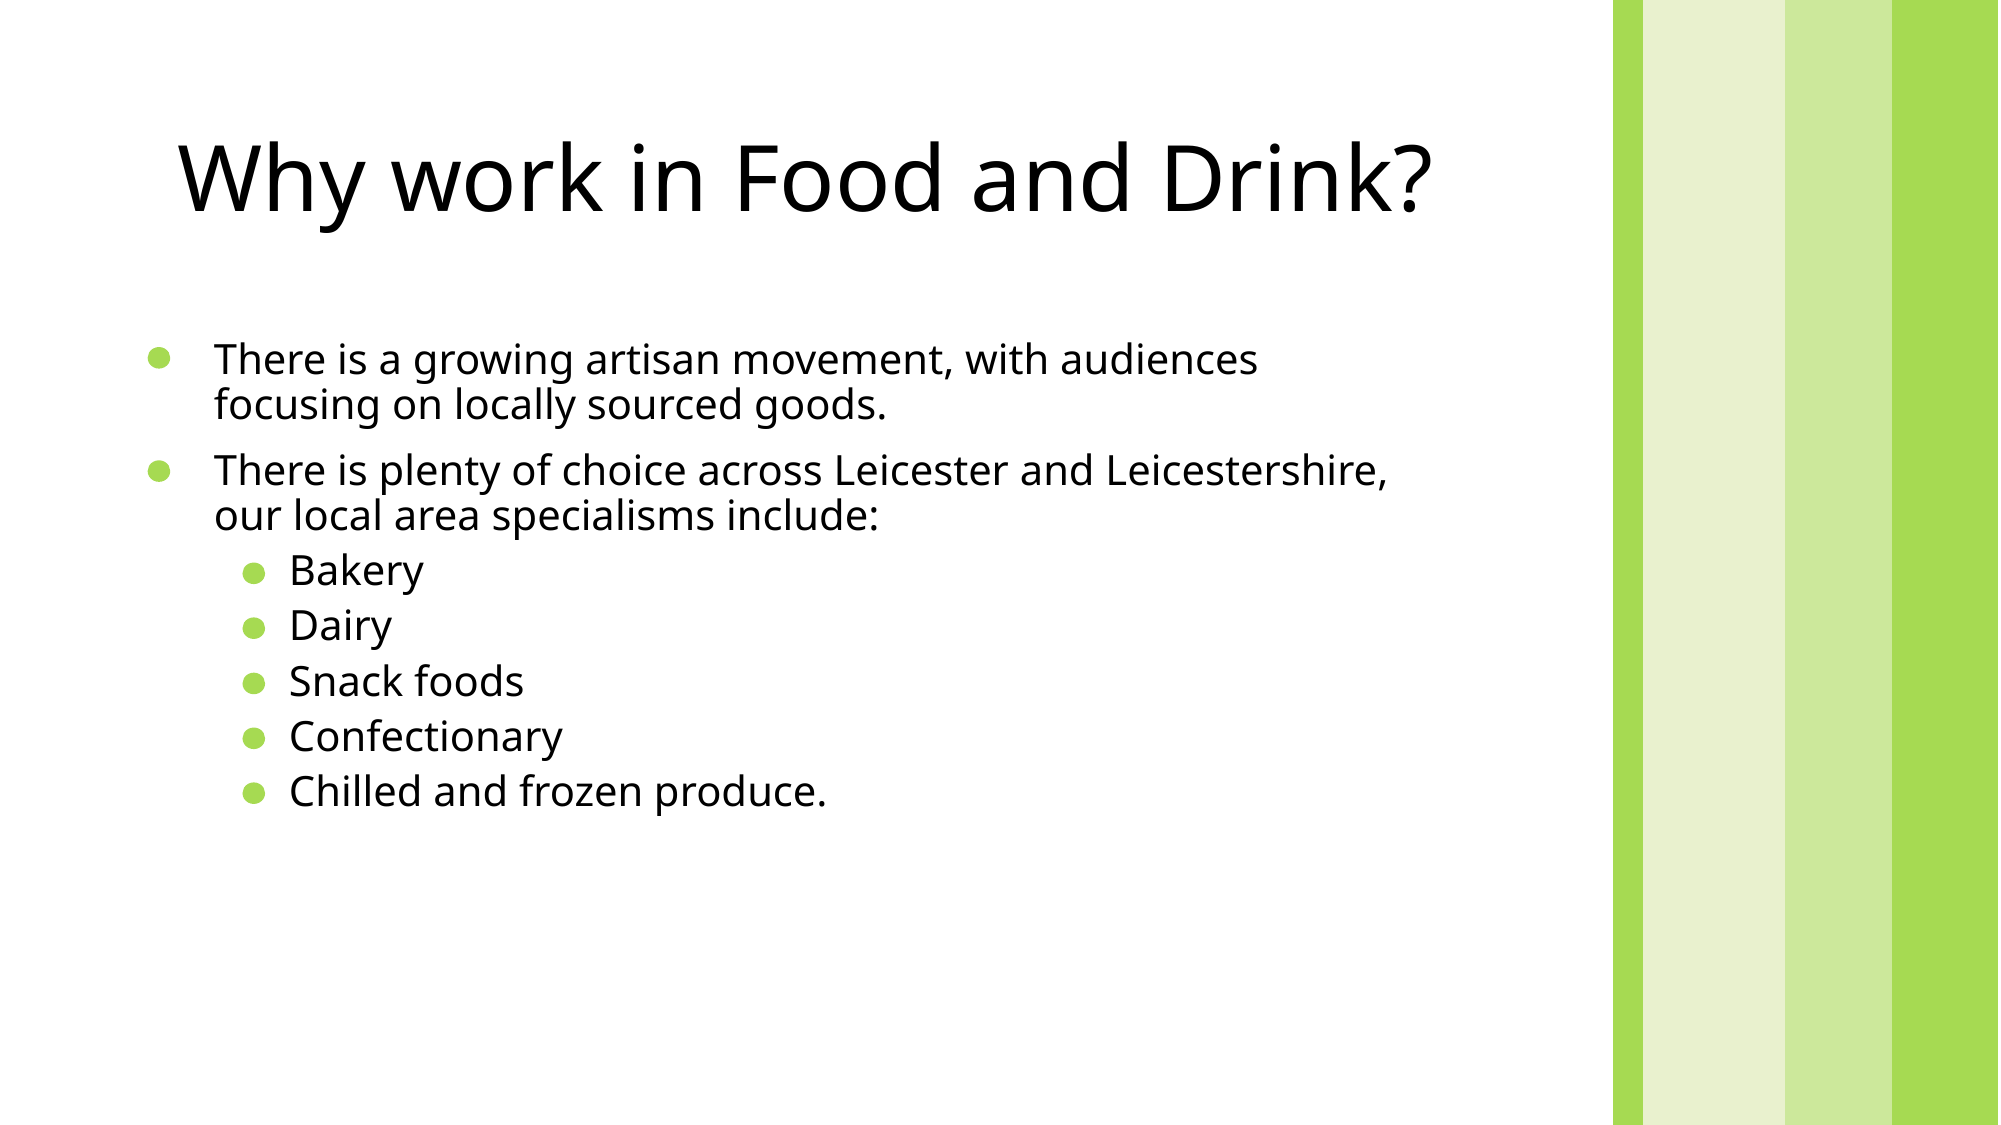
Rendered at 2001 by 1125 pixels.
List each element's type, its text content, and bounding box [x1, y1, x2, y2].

title Why work in Food and Drink? [0, 73, 1612, 291]
text_box [147, 460, 171, 482]
text_box [242, 617, 266, 639]
text_box [242, 727, 266, 750]
list There is a growing artisan movement, with audiences focusing on locally sourced goods. There is plenty of choice across Leicester and Leicestershire, our local area specialisms include: Bakery Dairy Snack foods Confectionary Chilled and frozen produce. [198, 330, 1443, 385]
text_box [242, 562, 266, 585]
text_box [1785, 0, 1892, 1125]
text_box [242, 782, 266, 804]
text_box [1892, 0, 1998, 1125]
text_box [242, 672, 266, 695]
text_box [1613, 0, 1643, 1125]
text_box [1643, 0, 1785, 1125]
text_box [147, 347, 171, 369]
